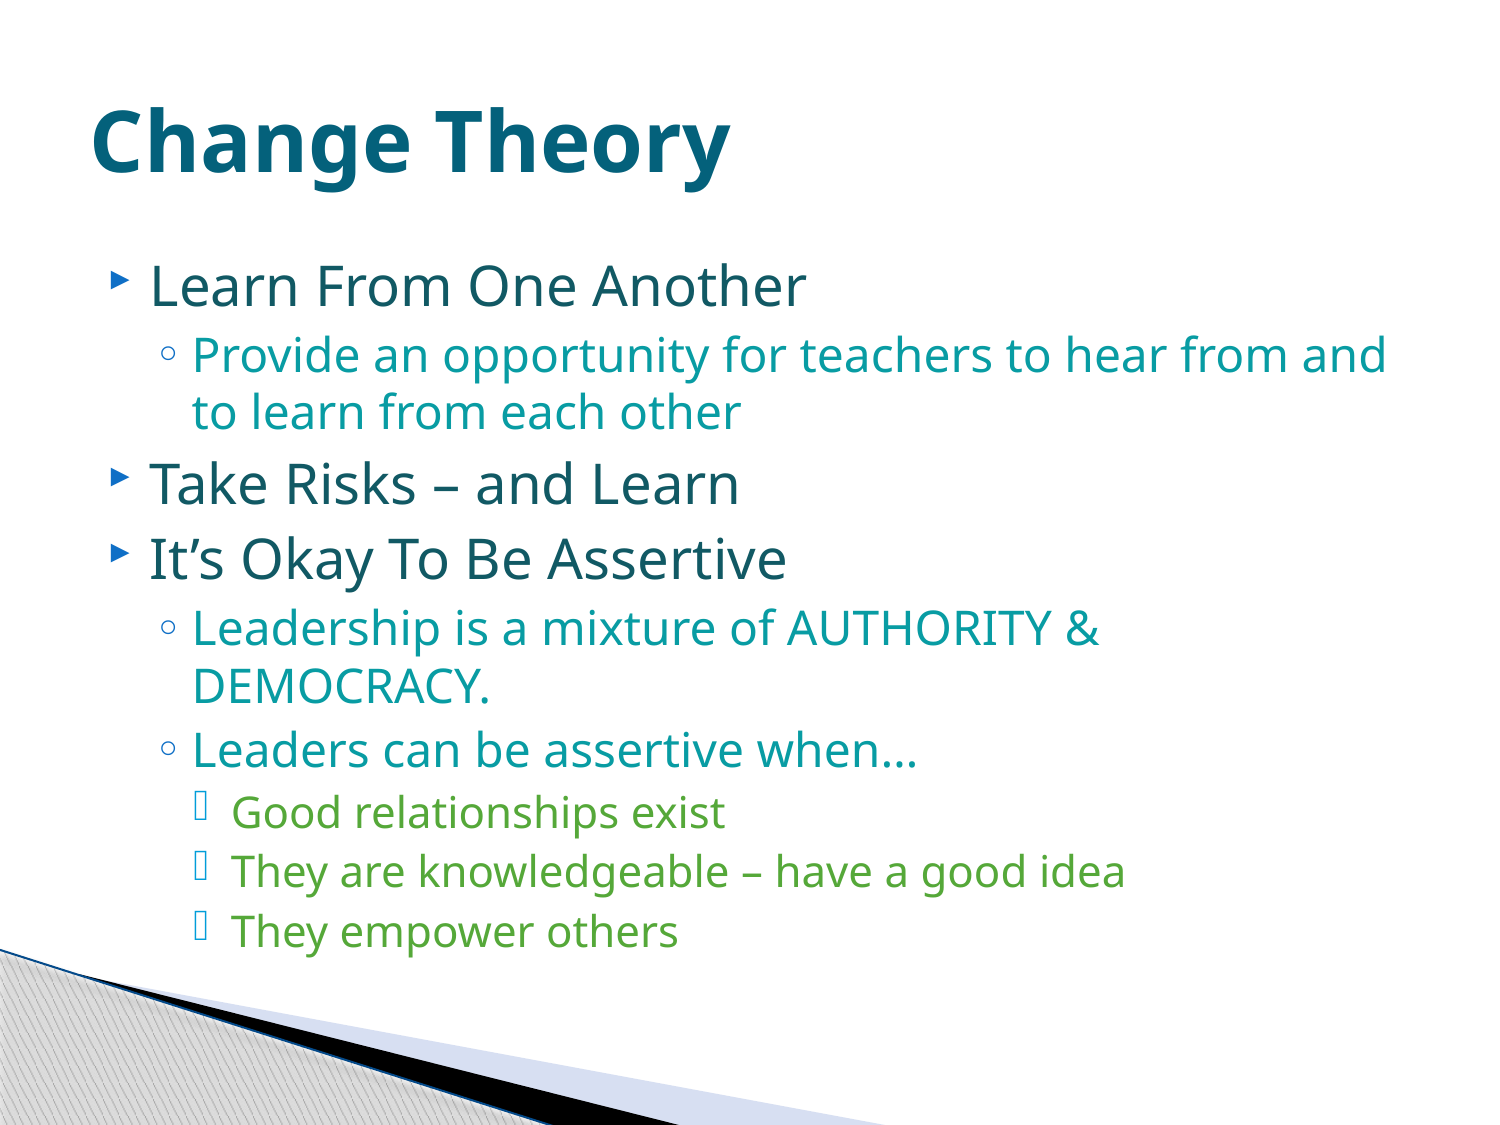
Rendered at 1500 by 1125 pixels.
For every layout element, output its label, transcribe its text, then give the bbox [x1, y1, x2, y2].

list Learn From One Another Provide an opportunity for teachers to hear from and to learn from each other Take Risks – and Learn It’s Okay To Be Assertive Leadership is a mixture of AUTHORITY & DEMOCRACY. Leaders can be assertive when… Good relationships exist They are knowledgeable – have a good idea They empower others [75, 243, 1425, 986]
title Change Theory [75, 45, 1425, 233]
